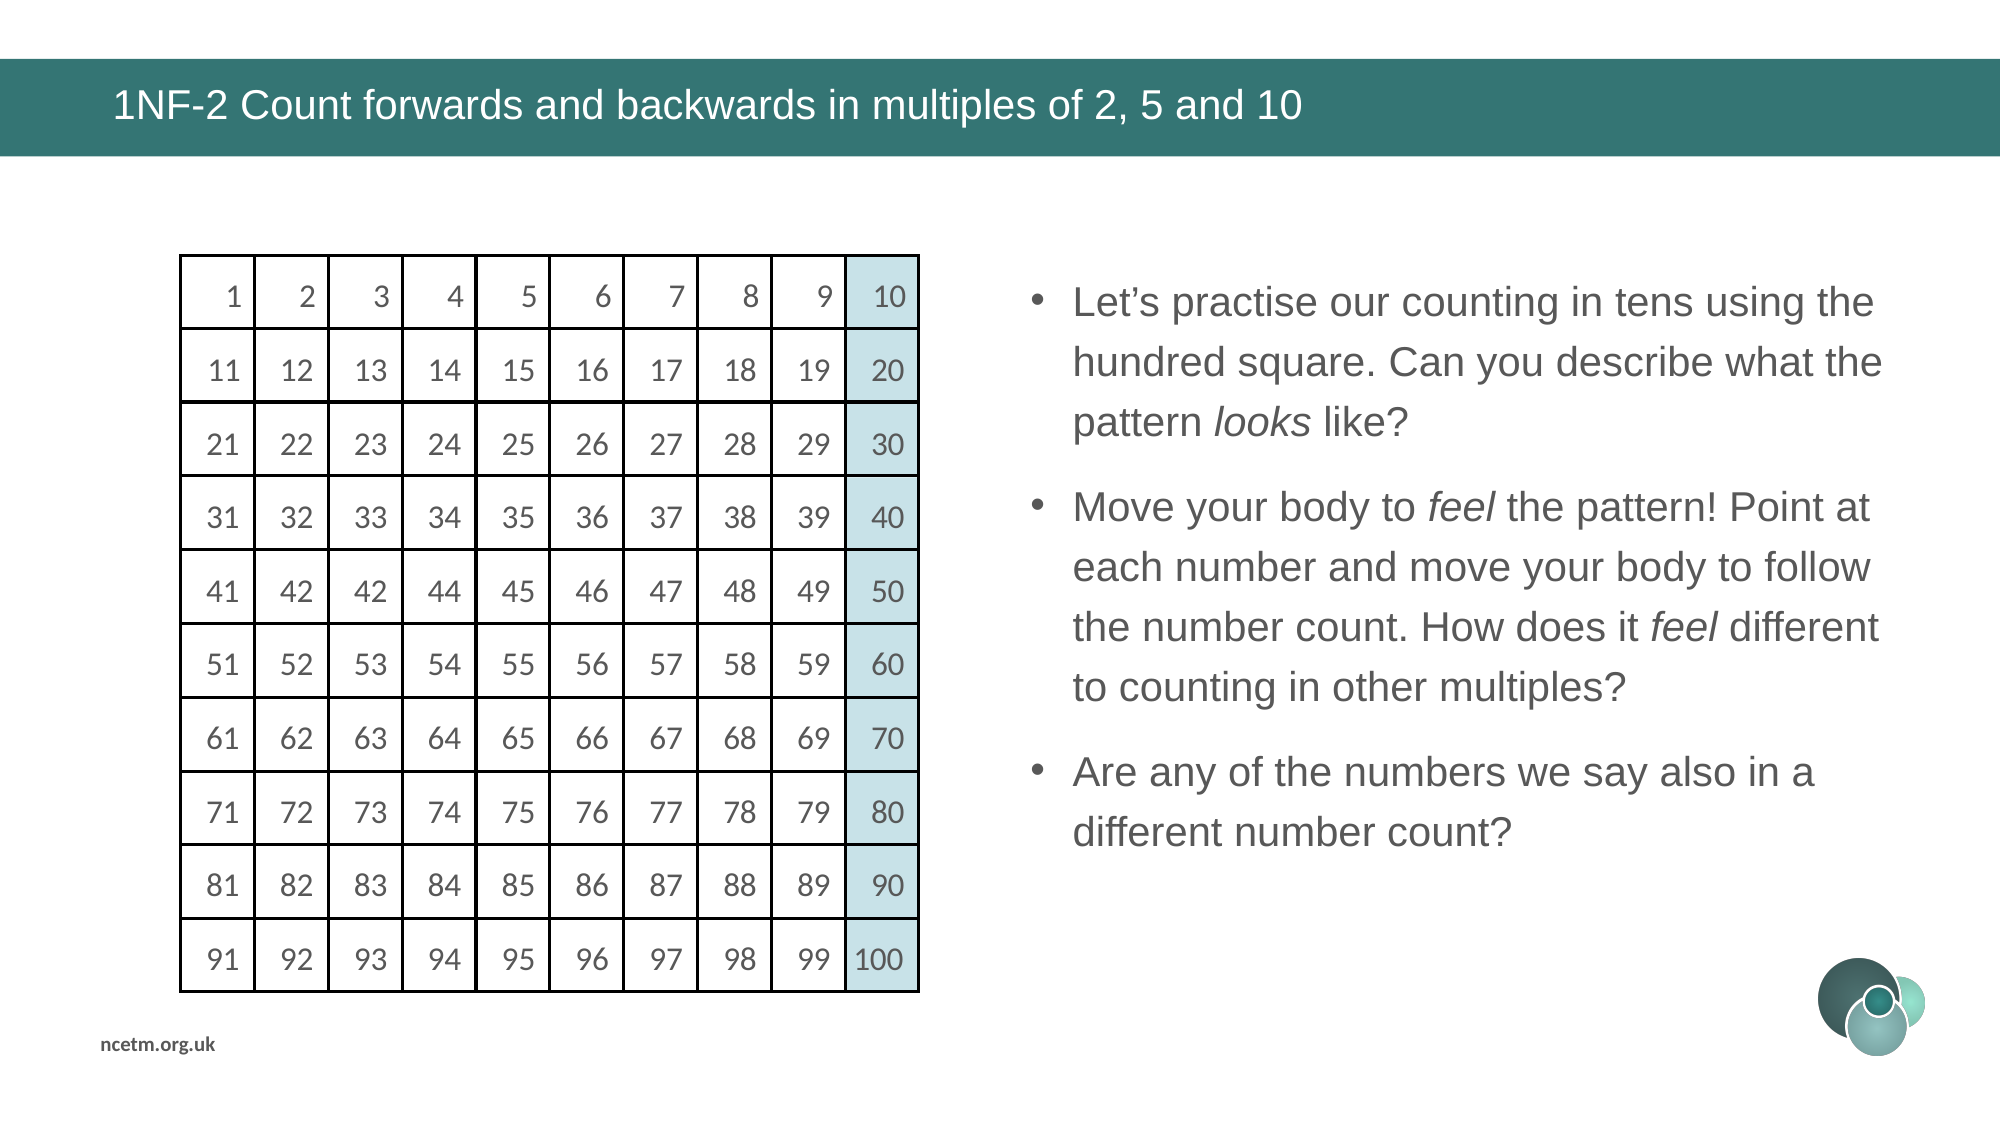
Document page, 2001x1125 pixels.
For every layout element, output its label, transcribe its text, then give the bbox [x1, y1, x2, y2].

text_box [179, 254, 920, 993]
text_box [188, 266, 924, 985]
picture [1818, 958, 1925, 1056]
text_box Let’s practise our counting in tens using the hundred square. Can you describe what the pattern looks like? Move your body to feel the pattern! Point at each number and move your body to follow the number count. How does it feel different to counting in other multiples? Are any of the numbers we say also in a different number count? [1015, 257, 1900, 930]
title 1NF-2 Count forwards and backwards in multiples of 2, 5 and 10 [97, 76, 1945, 147]
